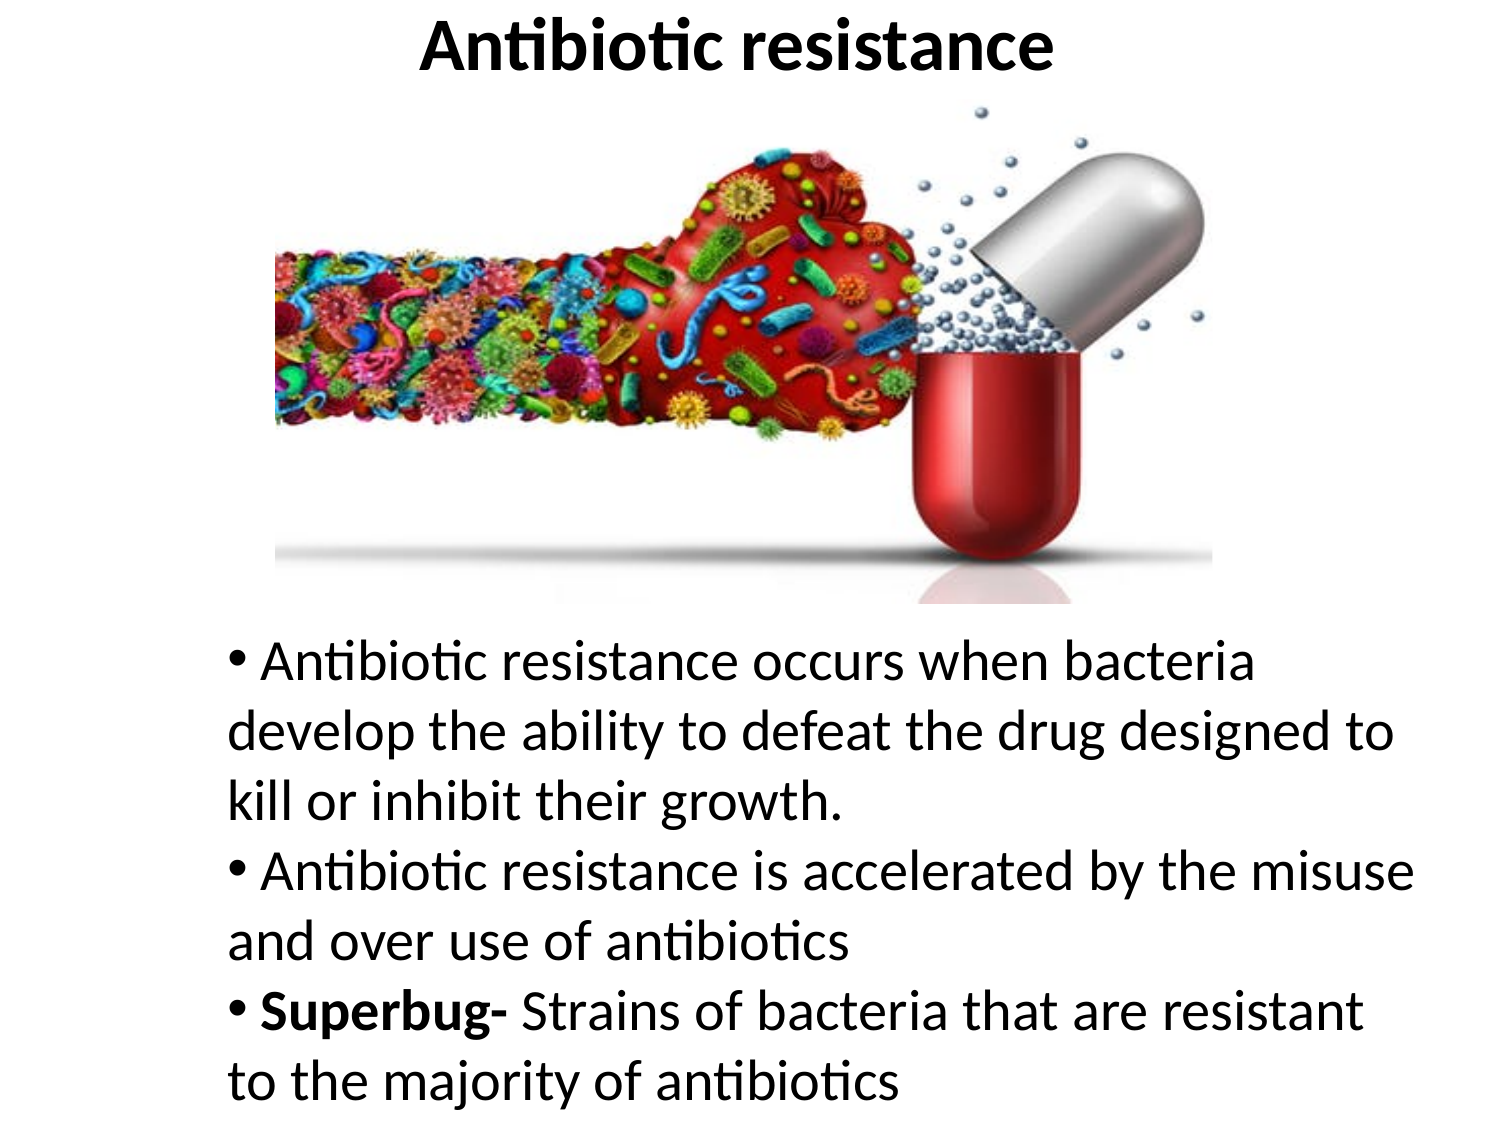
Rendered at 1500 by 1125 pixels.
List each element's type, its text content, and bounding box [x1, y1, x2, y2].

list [274, 99, 1213, 605]
title Antibiotic resistance [62, 0, 1413, 94]
text_box Antibiotic resistance occurs when bacteria develop the ability to defeat the drug designed to kill or inhibit their growth. Antibiotic resistance is accelerated by the misuse and over use of antibiotics Superbug- Strains of bacteria that are resistant to the majority of antibiotics [212, 569, 1438, 1120]
